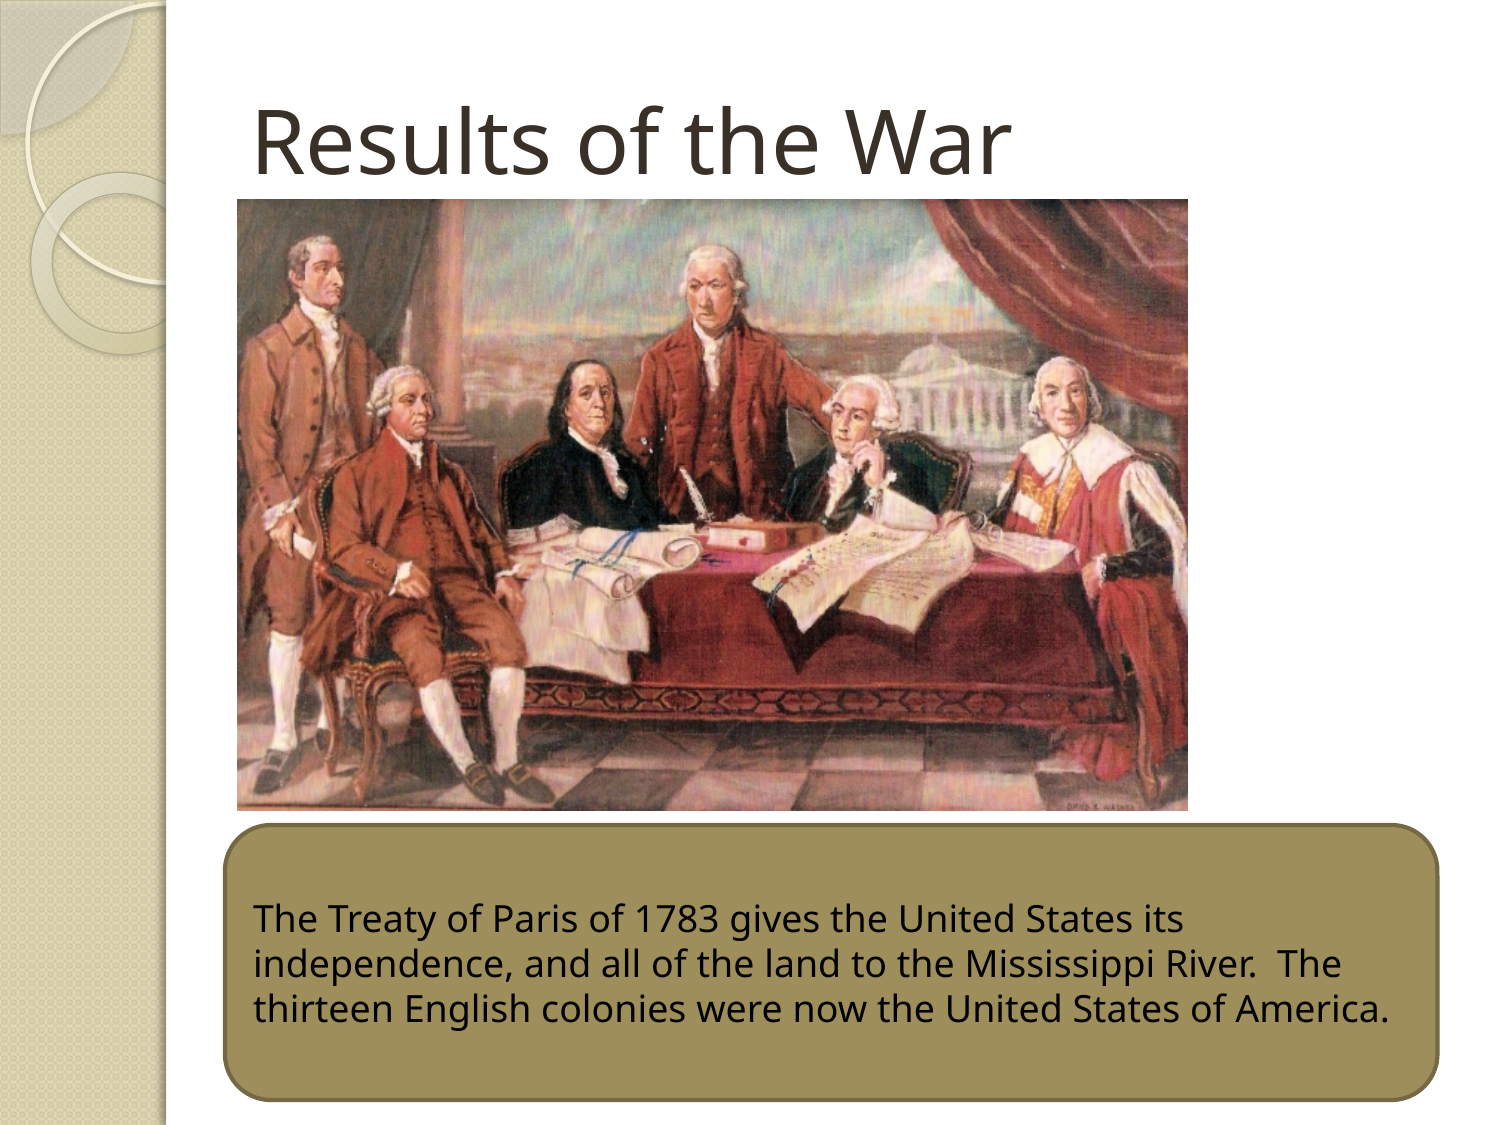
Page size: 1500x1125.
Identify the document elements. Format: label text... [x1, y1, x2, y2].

title Results of the War [235, 45, 1466, 233]
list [237, 199, 1188, 811]
text_box The Treaty of Paris of 1783 gives the United States its independence, and all of the land to the Mississippi River. The thirteen English colonies were now the United States of America. [222, 822, 1440, 1103]
